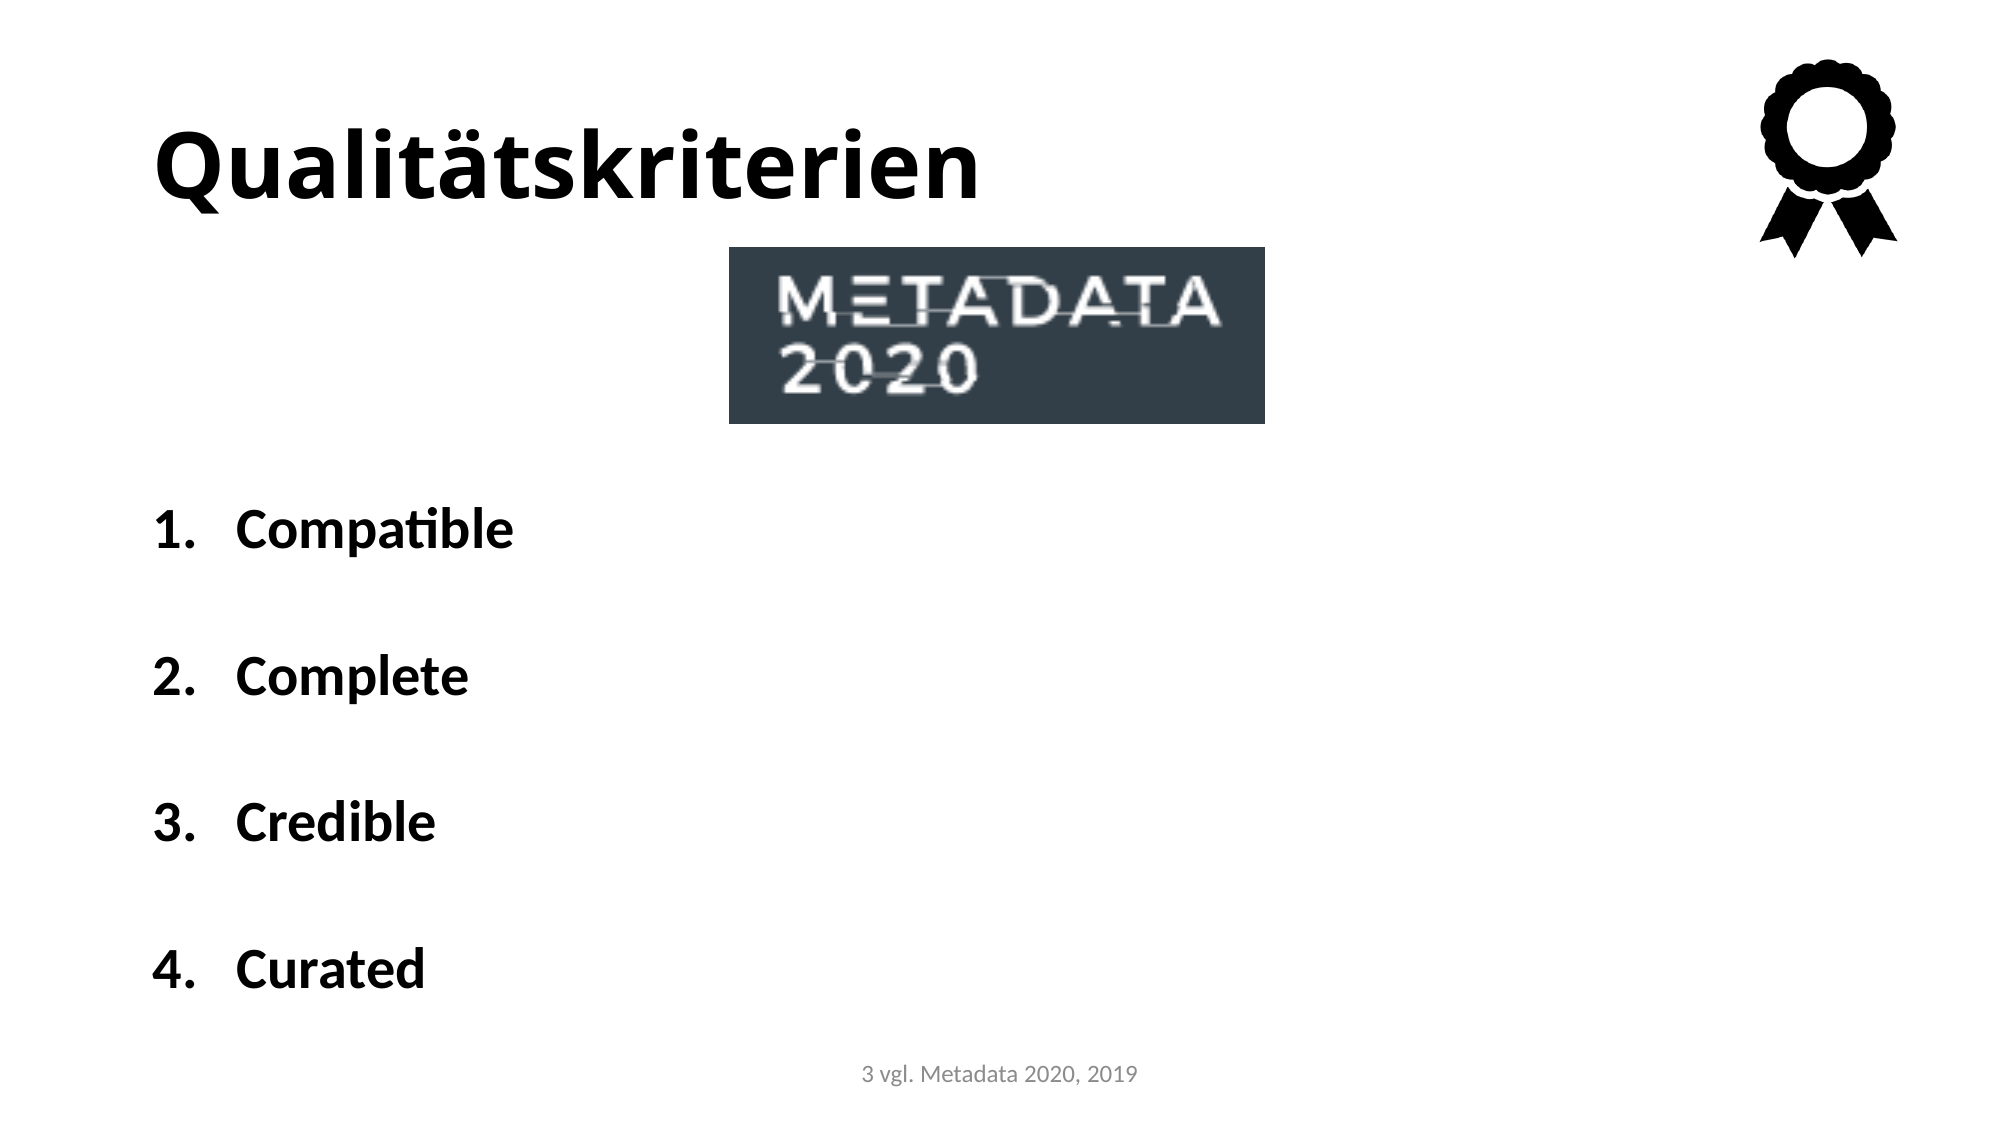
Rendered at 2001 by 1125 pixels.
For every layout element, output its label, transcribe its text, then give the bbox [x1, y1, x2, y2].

footer 3 vgl. Metadata 2020, 2019 [662, 1042, 1338, 1103]
picture [1715, 47, 1939, 271]
picture [729, 247, 1265, 424]
list 3 Compatible Complete Credible Curated [137, 247, 1863, 1014]
title Qualitätskriterien [137, 59, 1715, 247]
